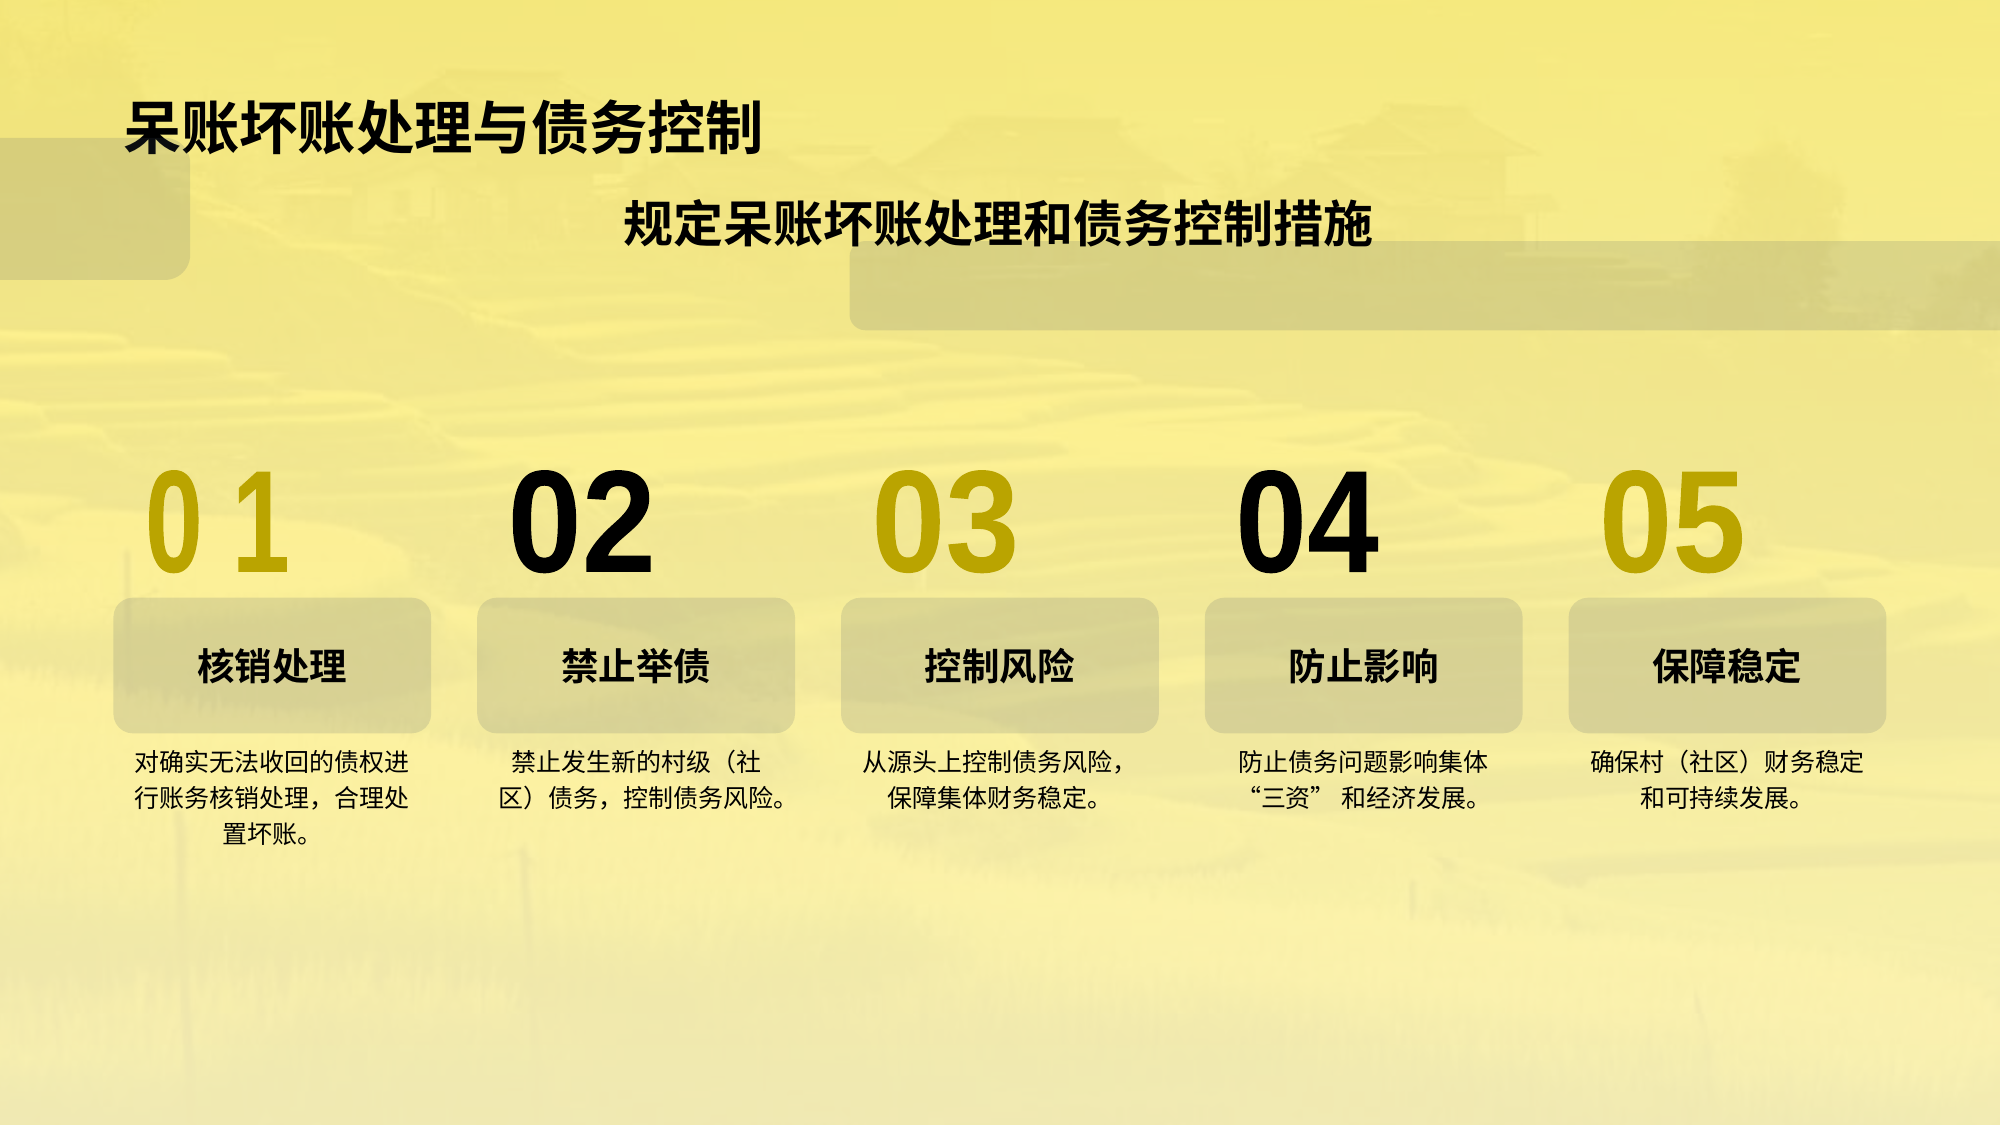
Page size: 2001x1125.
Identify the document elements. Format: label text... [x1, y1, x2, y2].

title 呆账坏账处理与债务控制 [108, 21, 1890, 137]
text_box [0, 137, 2000, 1007]
